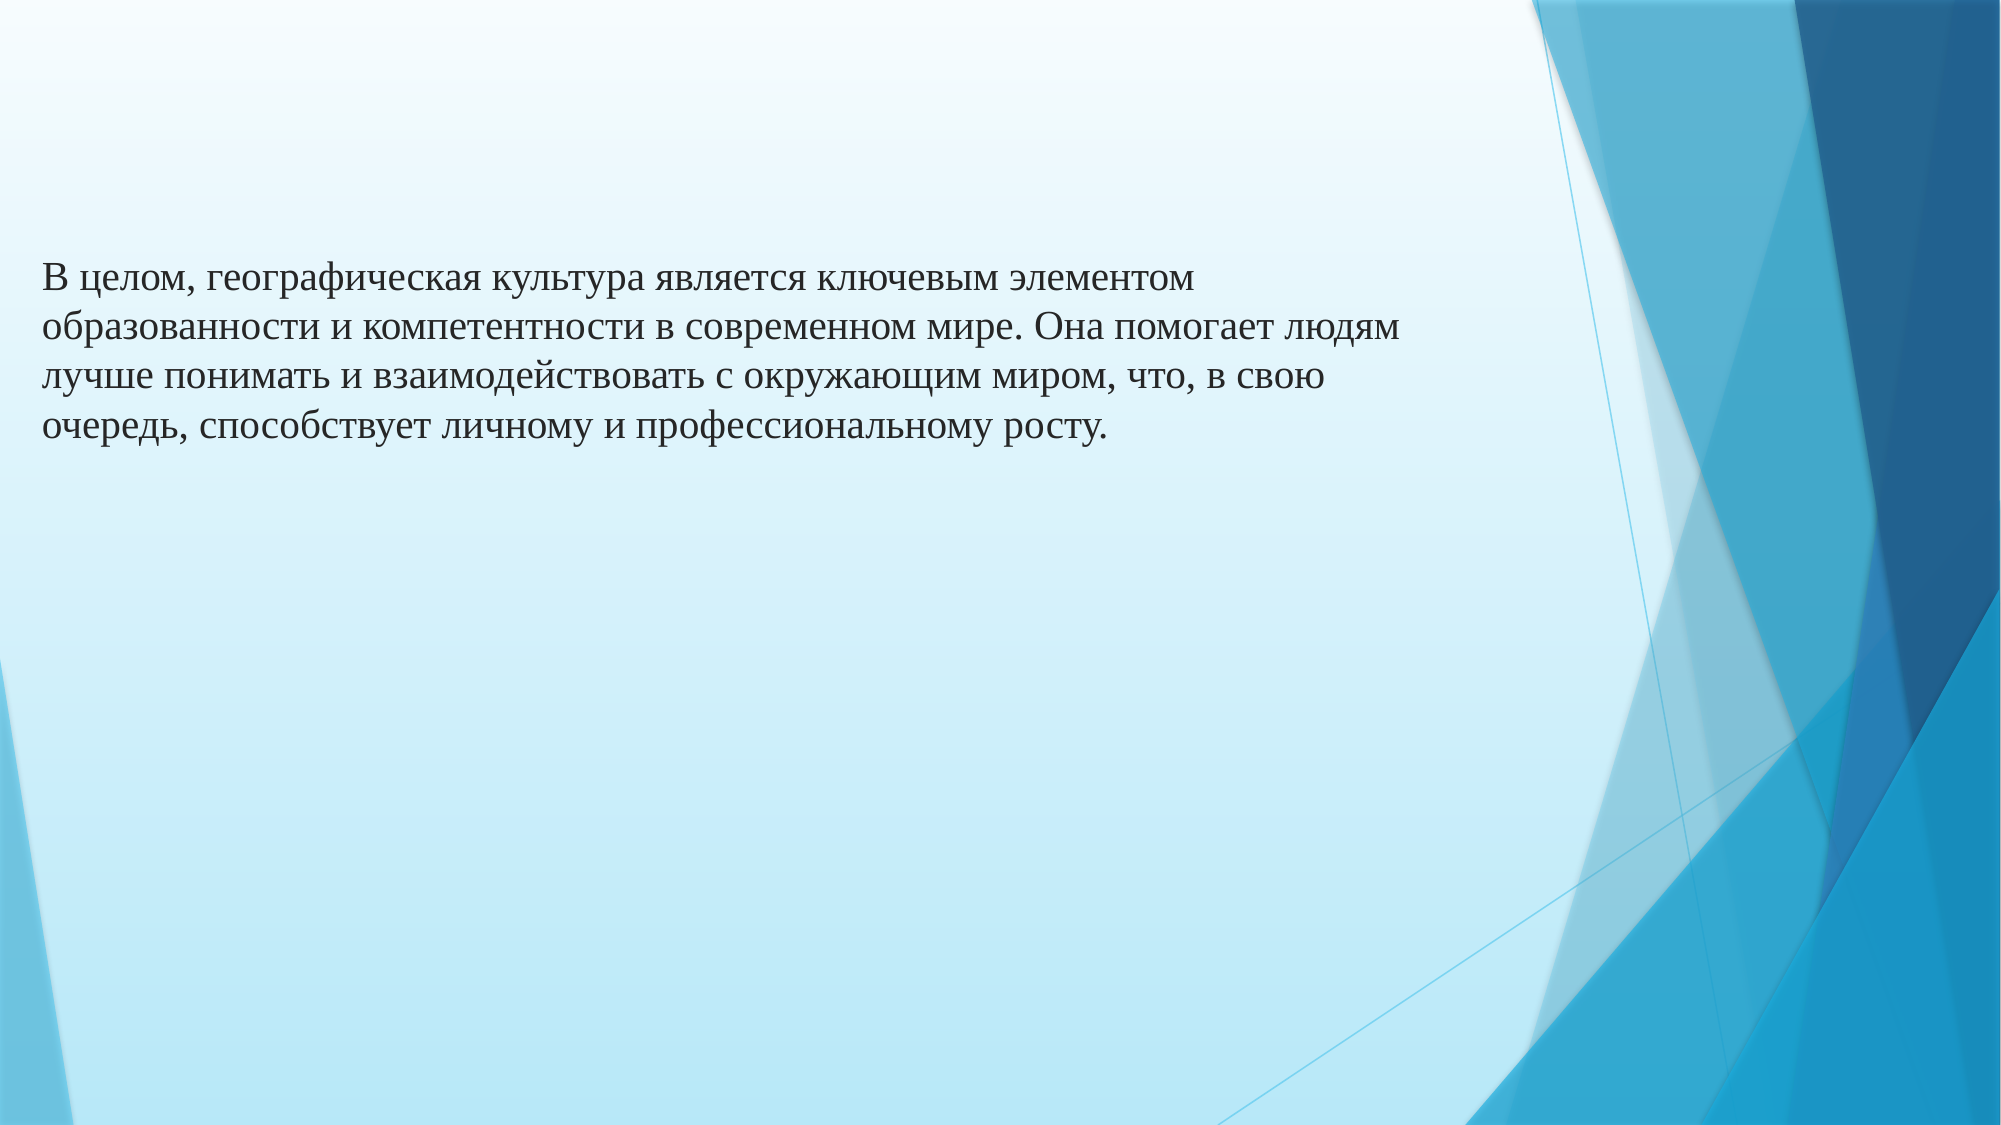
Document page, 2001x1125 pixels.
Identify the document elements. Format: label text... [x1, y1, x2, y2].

title В целом, географическая культура является ключевым элементом образованности и компетентности в современном мире. Она помогает людям лучше понимать и взаимодействовать с окружающим миром, что, в свою очередь, способствует личному и профессиональному росту. [26, 241, 1437, 459]
